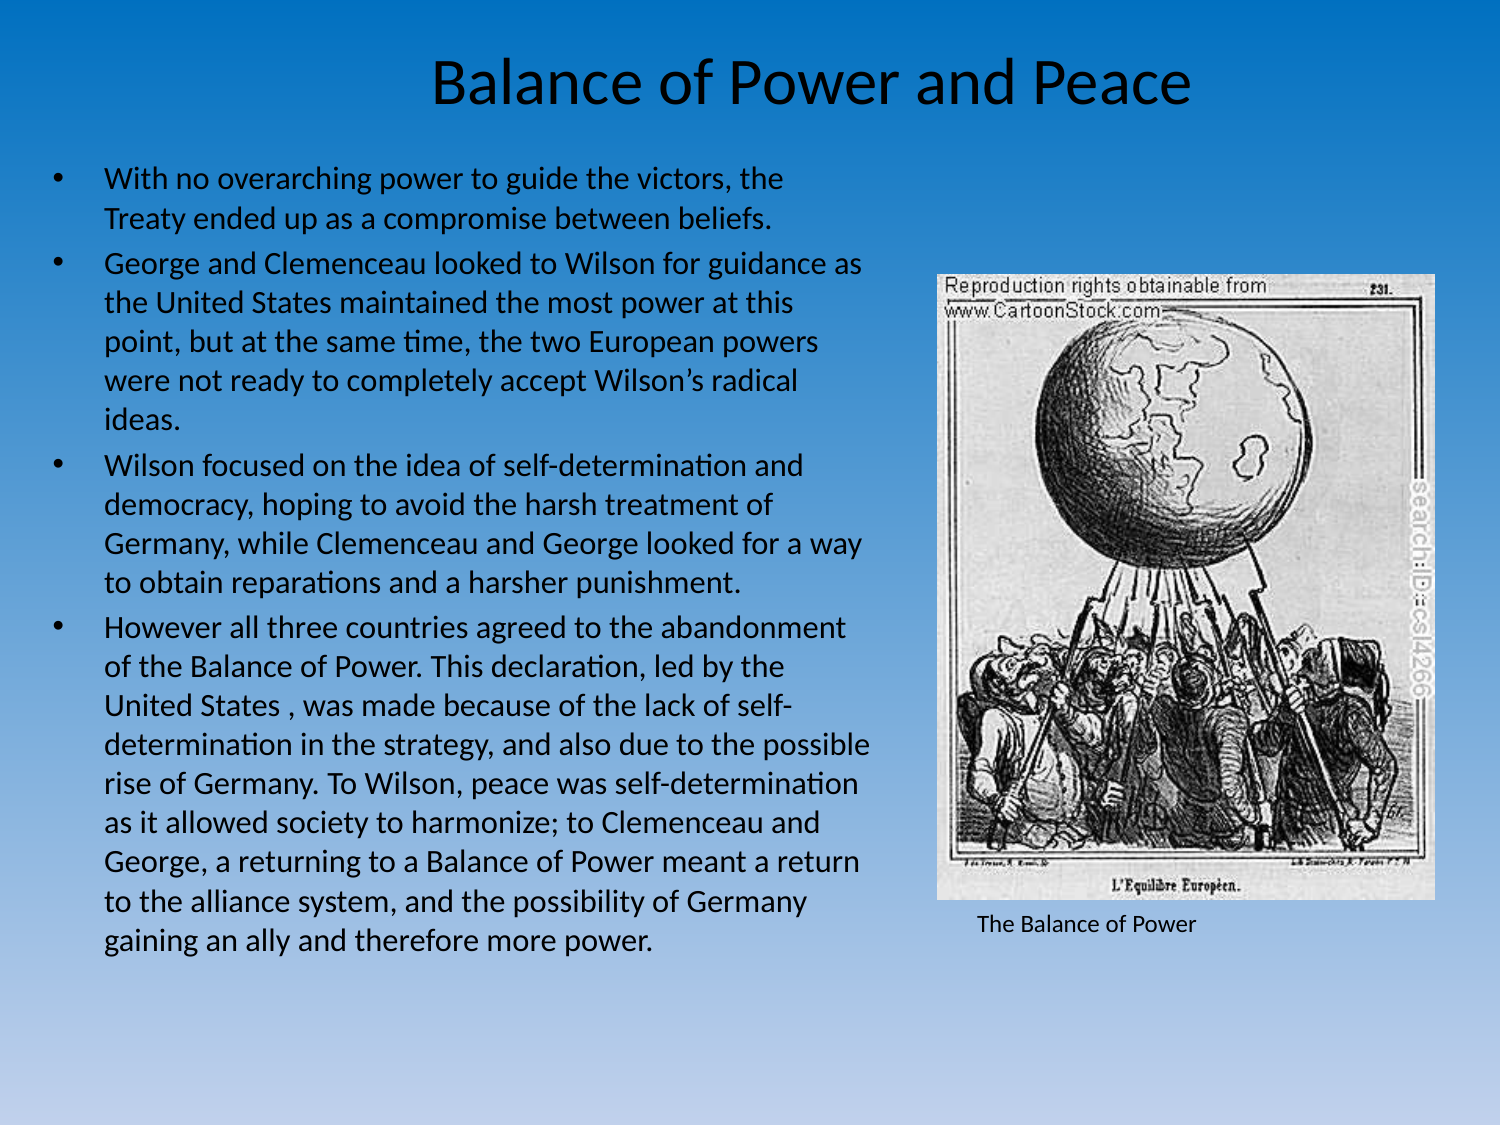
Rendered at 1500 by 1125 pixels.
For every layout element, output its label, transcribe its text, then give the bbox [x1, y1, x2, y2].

picture [937, 274, 1435, 901]
list With no overarching power to guide the victors, the Treaty ended up as a compromise between beliefs. George and Clemenceau looked to Wilson for guidance as the United States maintained the most power at this point, but at the same time, the two European powers were not ready to completely accept Wilson’s radical ideas. Wilson focused on the idea of self-determination and democracy, hoping to avoid the harsh treatment of Germany, while Clemenceau and George looked for a way to obtain reparations and a harsher punishment. However all three countries agreed to the abandonment of the Balance of Power. This declaration, led by the United States , was made because of the lack of self-determination in the strategy, and also due to the possible rise of Germany. To Wilson, peace was self-determination as it allowed society to harmonize; to Clemenceau and George, a returning to a Balance of Power meant a return to the alliance system, and the possibility of Germany gaining an ally and therefore more power. [37, 149, 888, 980]
text_box The Balance of Power [962, 909, 1413, 945]
title Balance of Power and Peace [337, 0, 1288, 155]
